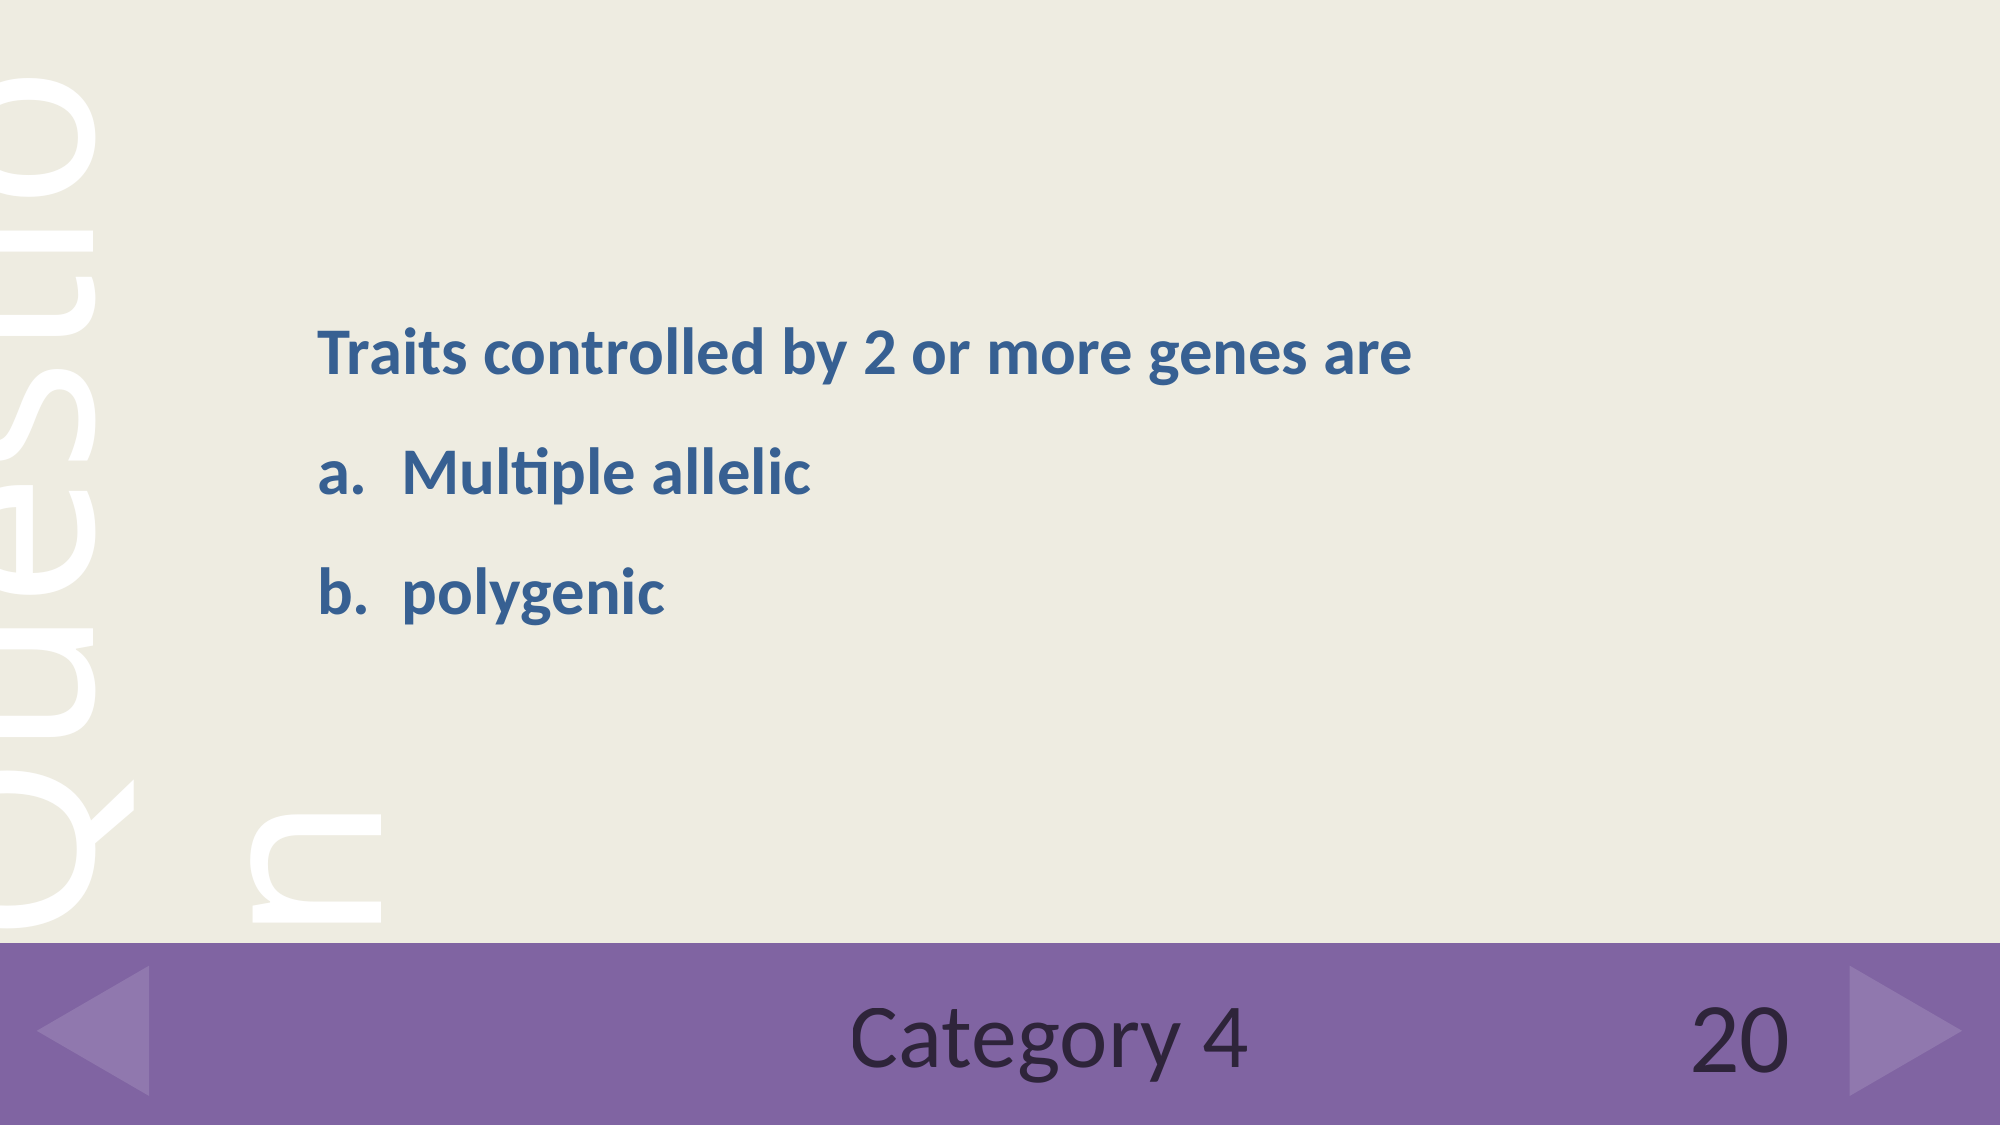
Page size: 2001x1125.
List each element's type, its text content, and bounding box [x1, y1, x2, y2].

title Category 4 [150, 937, 1950, 1125]
list Traits controlled by 2 or more genes are Multiple allelic polygenic [302, 149, 1877, 866]
